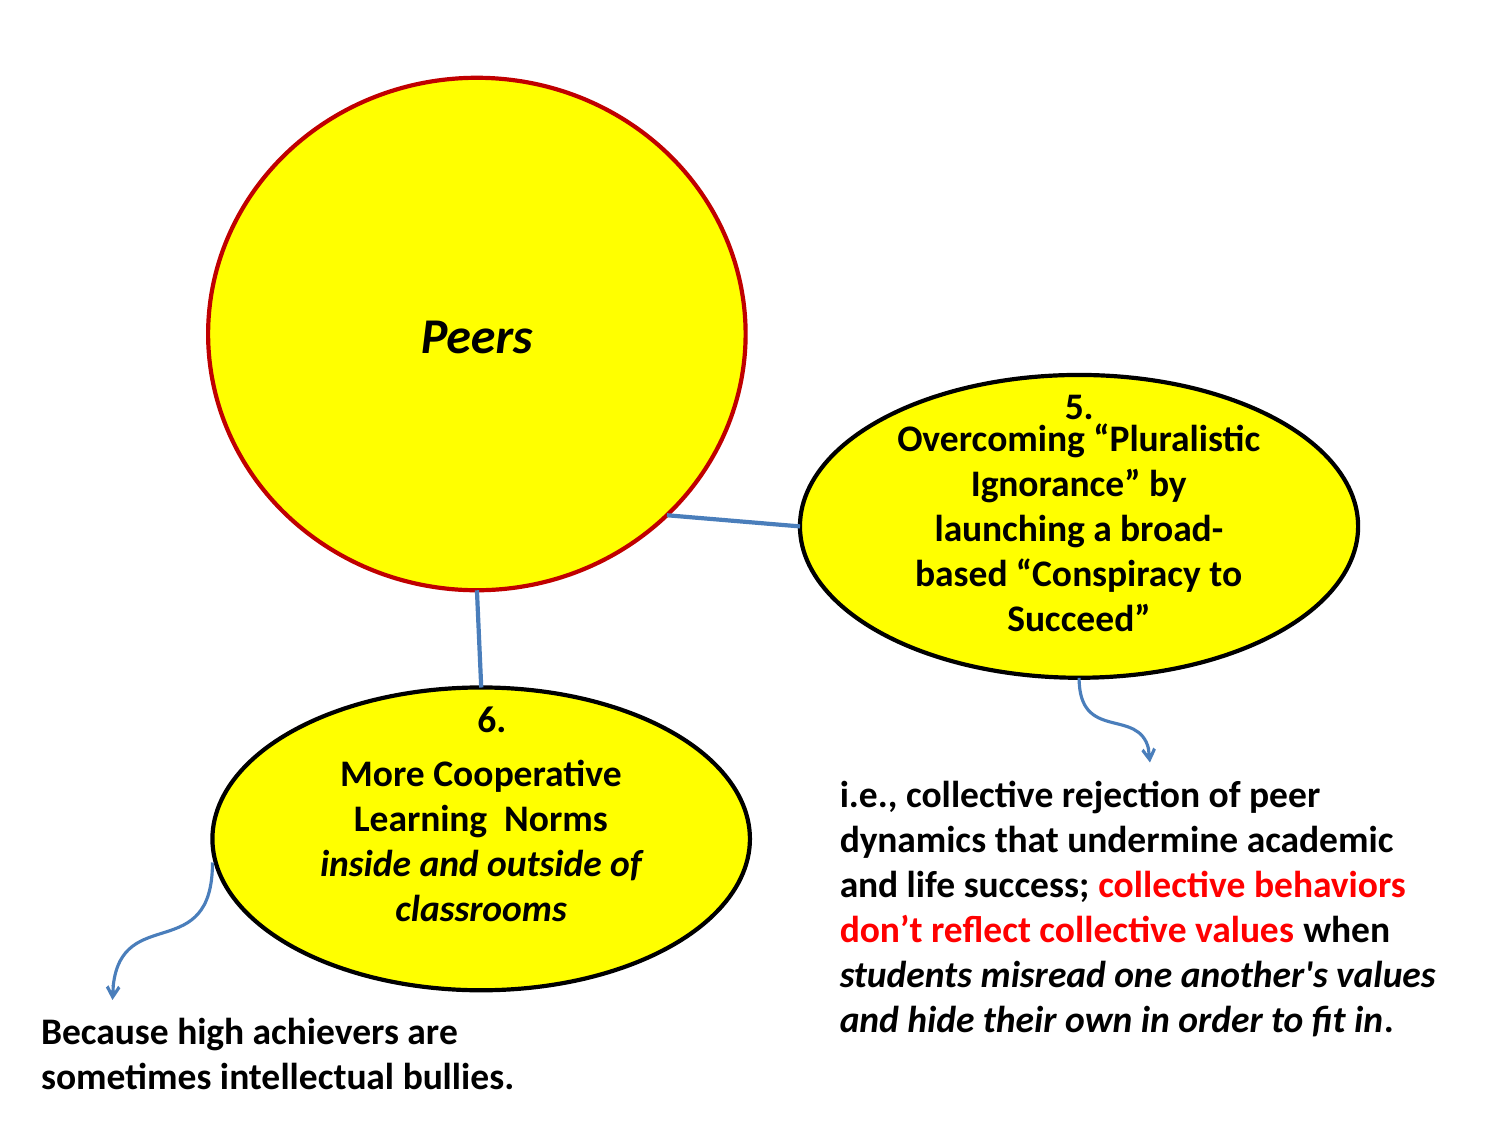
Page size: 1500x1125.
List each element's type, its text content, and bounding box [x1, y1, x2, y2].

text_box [666, 515, 801, 527]
text_box Overcoming “Pluralistic Ignorance” by launching a broad-based “Conspiracy to Succeed” [798, 372, 1361, 680]
text_box i.e., collective rejection of peer dynamics that undermine academic and life success; collective behaviors don’t reflect collective values when students misread one another's values and hide their own in order to fit in. [825, 762, 1475, 1048]
text_box 5. [1049, 374, 1147, 435]
text_box Peers [206, 75, 748, 593]
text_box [1071, 684, 1158, 756]
text_box Because high achievers are sometimes intellectual bullies. [26, 999, 530, 1105]
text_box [476, 590, 482, 688]
text_box More Cooperative Learning Norms inside and outside of classrooms [210, 685, 753, 993]
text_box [93, 881, 232, 982]
text_box 6. [462, 687, 560, 748]
